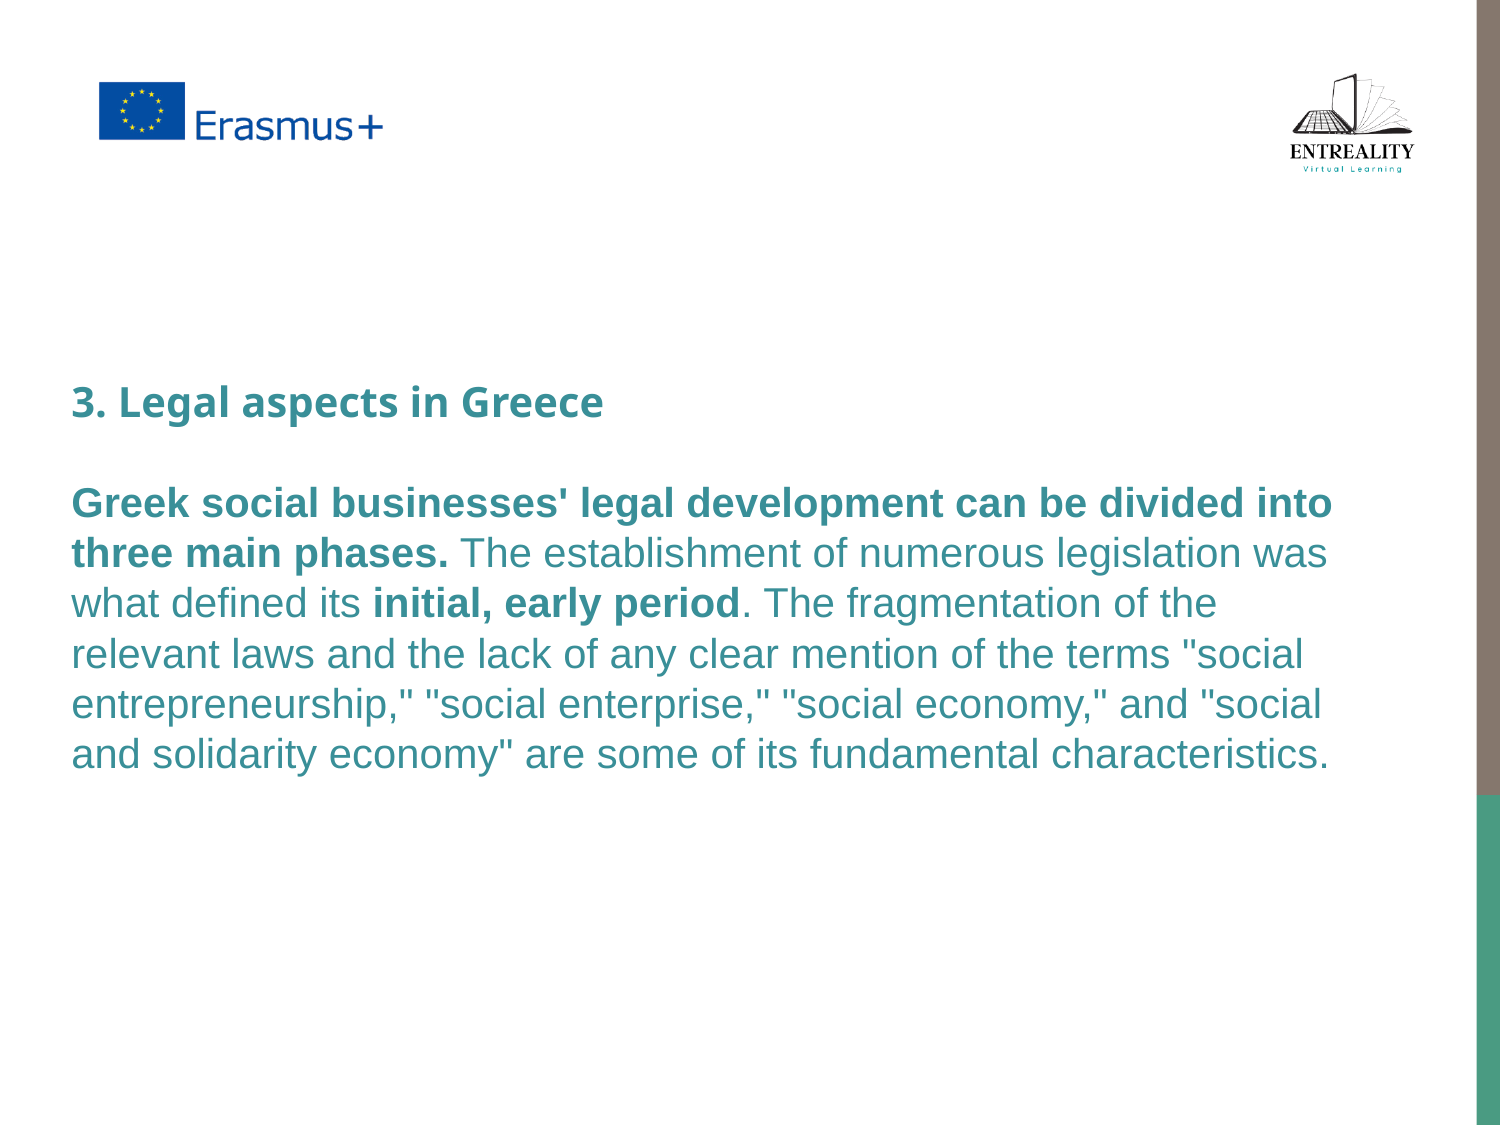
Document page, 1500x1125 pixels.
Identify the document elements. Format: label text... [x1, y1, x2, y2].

title 3. Legal aspects in Greece Greek social businesses' legal development can be divided into three main phases. The establishment of numerous legislation was what defined its initial, early period. The fragmentation of the relevant laws and the lack of any clear mention of the terms "social entrepreneurship," "social enterprise," "social economy," and "social and solidarity economy" are some of its fundamental characteristics. [56, 337, 1381, 965]
subtitle [105, 656, 1301, 751]
picture [1246, 17, 1458, 229]
picture [81, 64, 399, 156]
